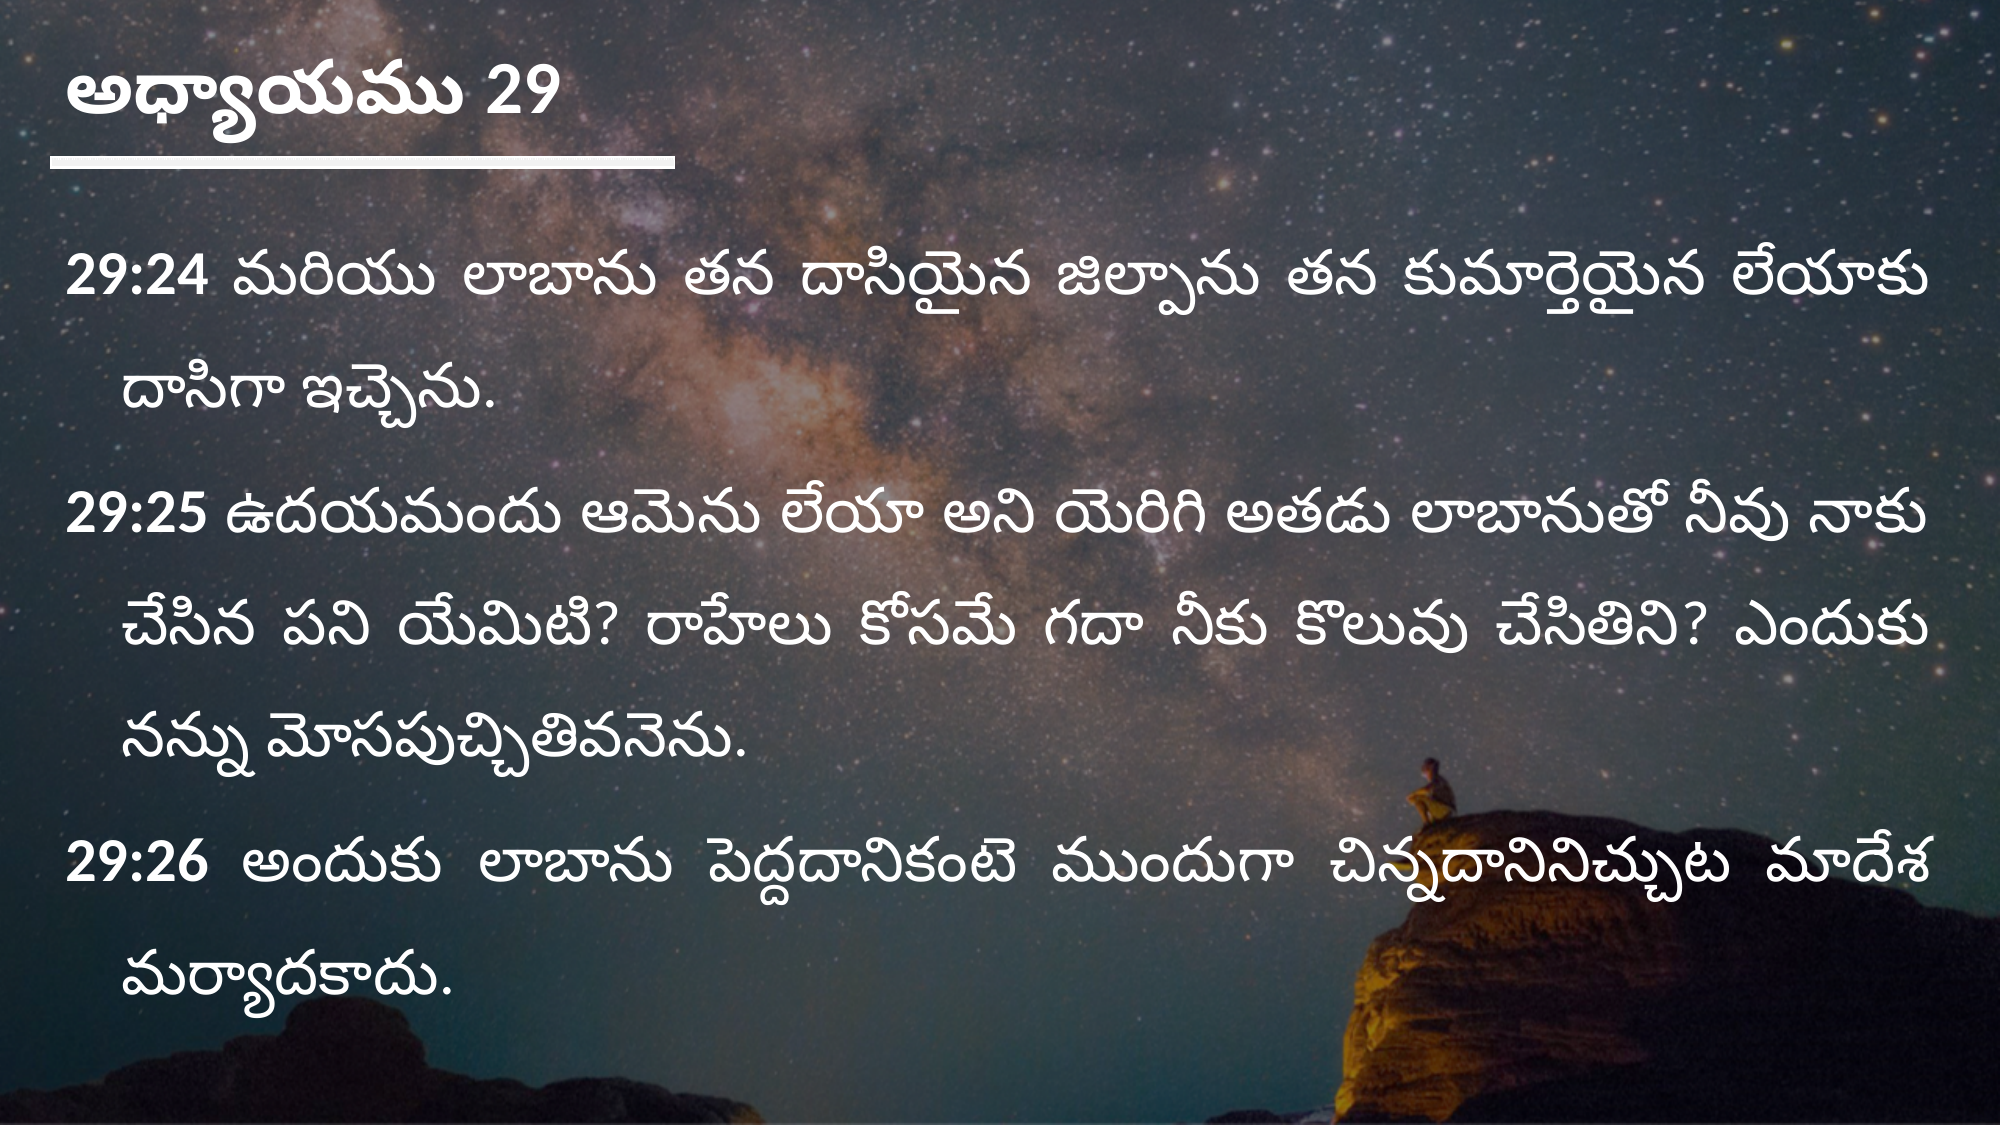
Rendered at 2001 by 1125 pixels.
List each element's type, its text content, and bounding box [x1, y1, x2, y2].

list 29:24 మరియు లాబాను తన దాసియైన జిల్పాను తన కుమార్తెయైన లేయాకు దాసిగా ఇచ్చెను. 29:25 ఉదయమందు ఆమెను లేయా అని యెరిగి అతడు లాబానుతో నీవు నాకు చేసిన పని యేమిటి? రాహేలు కోసమే గదా నీకు కొలువు చేసితిని? ఎందుకు నన్ను మోసపుచ్చితివనెను. 29:26 అందుకు లాబాను పెద్దదానికంటె ముందుగా చిన్నదానినిచ్చుట మాదేశ మర్యాదకాదు. [50, 187, 1946, 1063]
picture [0, 0, 2000, 1125]
title అధ్యాయము 29 [50, 0, 1925, 167]
